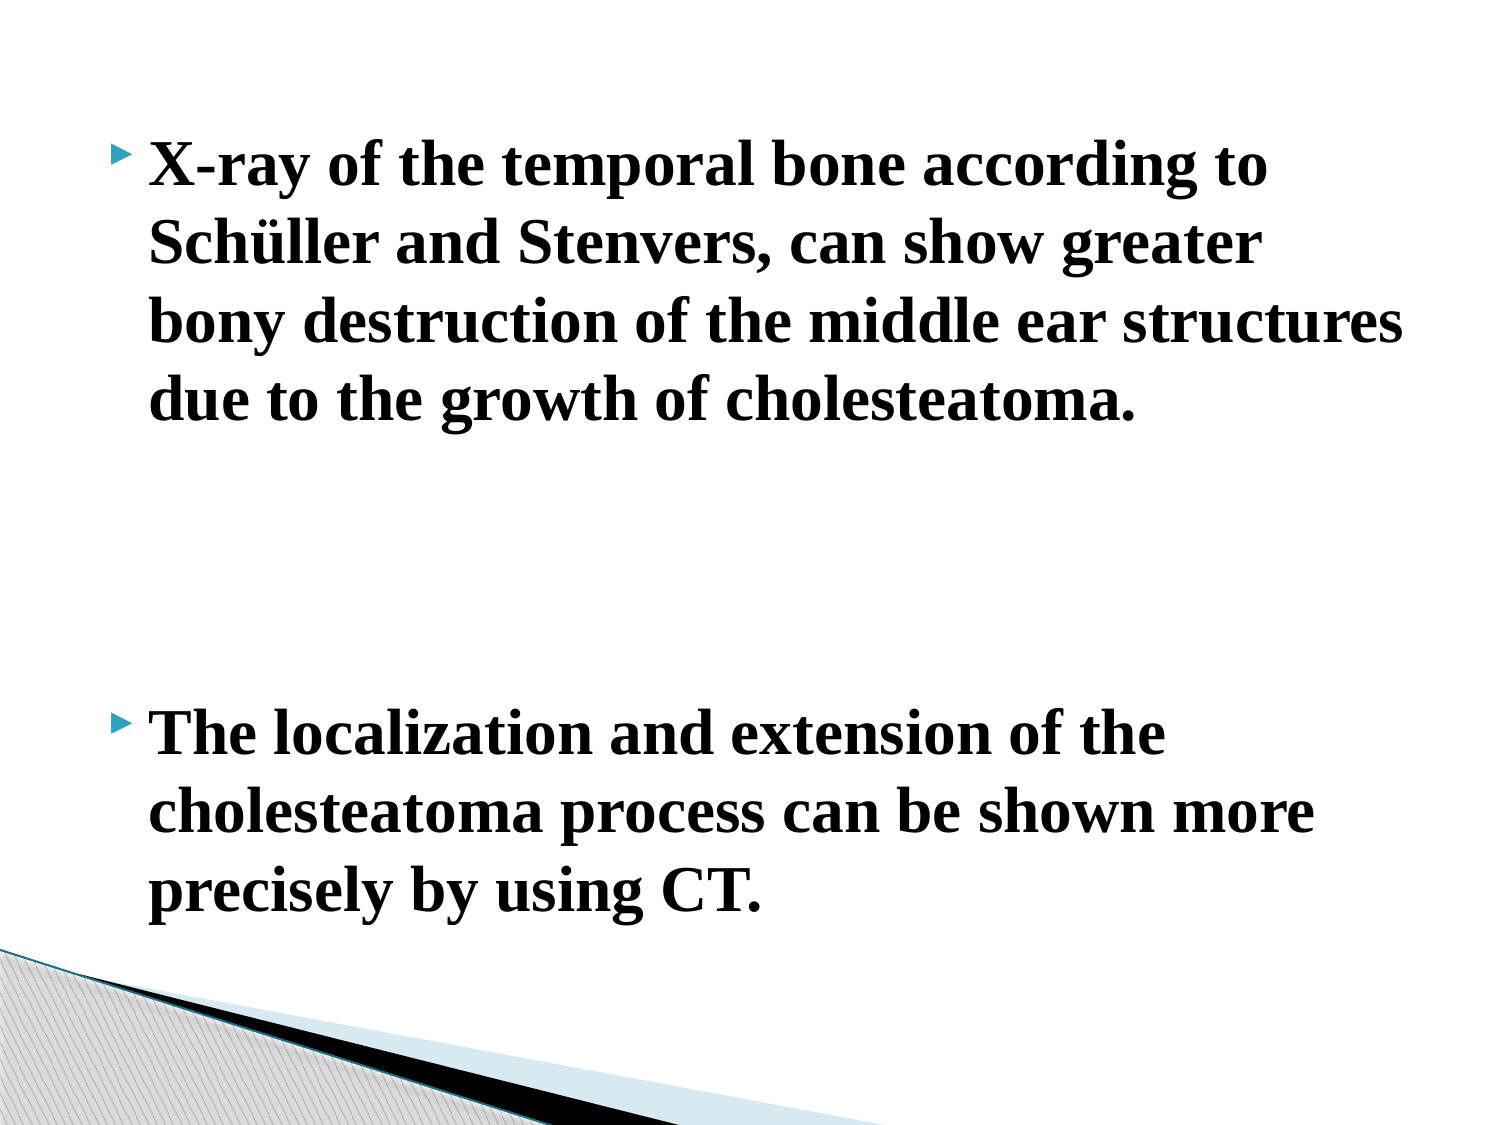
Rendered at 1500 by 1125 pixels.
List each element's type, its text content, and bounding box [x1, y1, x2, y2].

list X-ray of the temporal bone according to Schüller and Stenvers, can show greater bony destruction of the middle ear structures due to the growth of cholesteatoma. The localization and extension of the cholesteatoma process can be shown more precisely by using CT. [75, 112, 1425, 1000]
